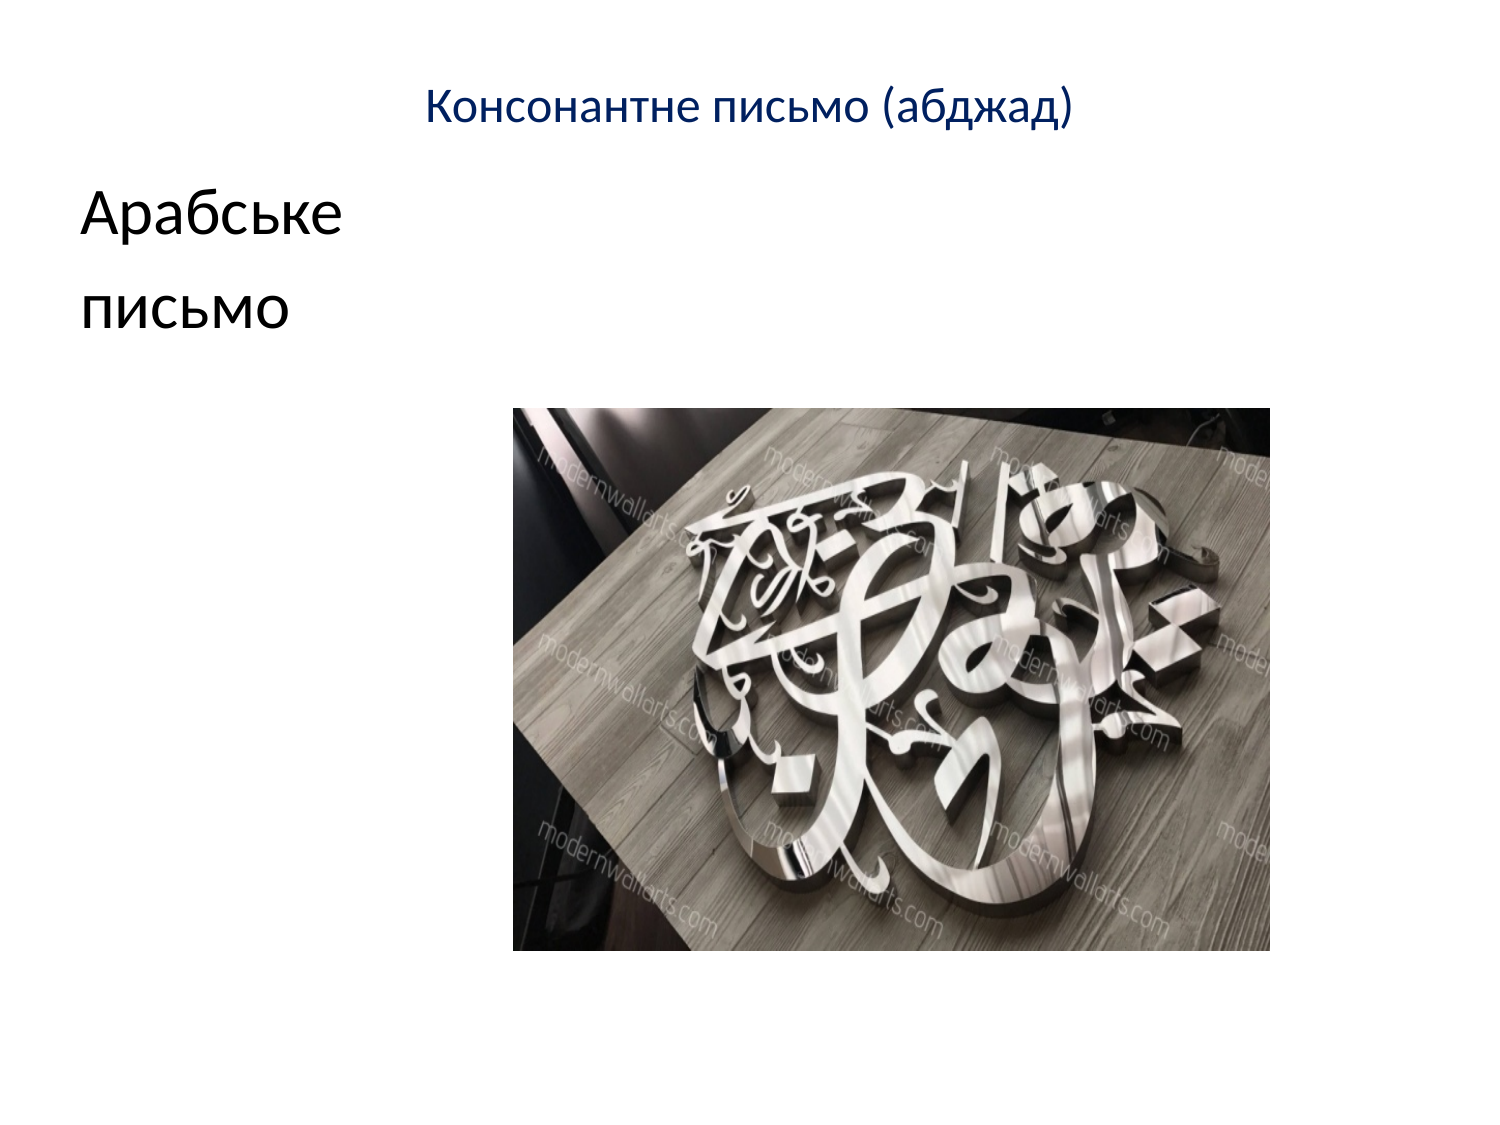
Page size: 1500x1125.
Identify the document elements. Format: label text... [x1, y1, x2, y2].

picture [513, 408, 1270, 951]
title Консонантне письмо (абджад) [75, 45, 1425, 160]
list Арабське письмо [64, 160, 1425, 1012]
